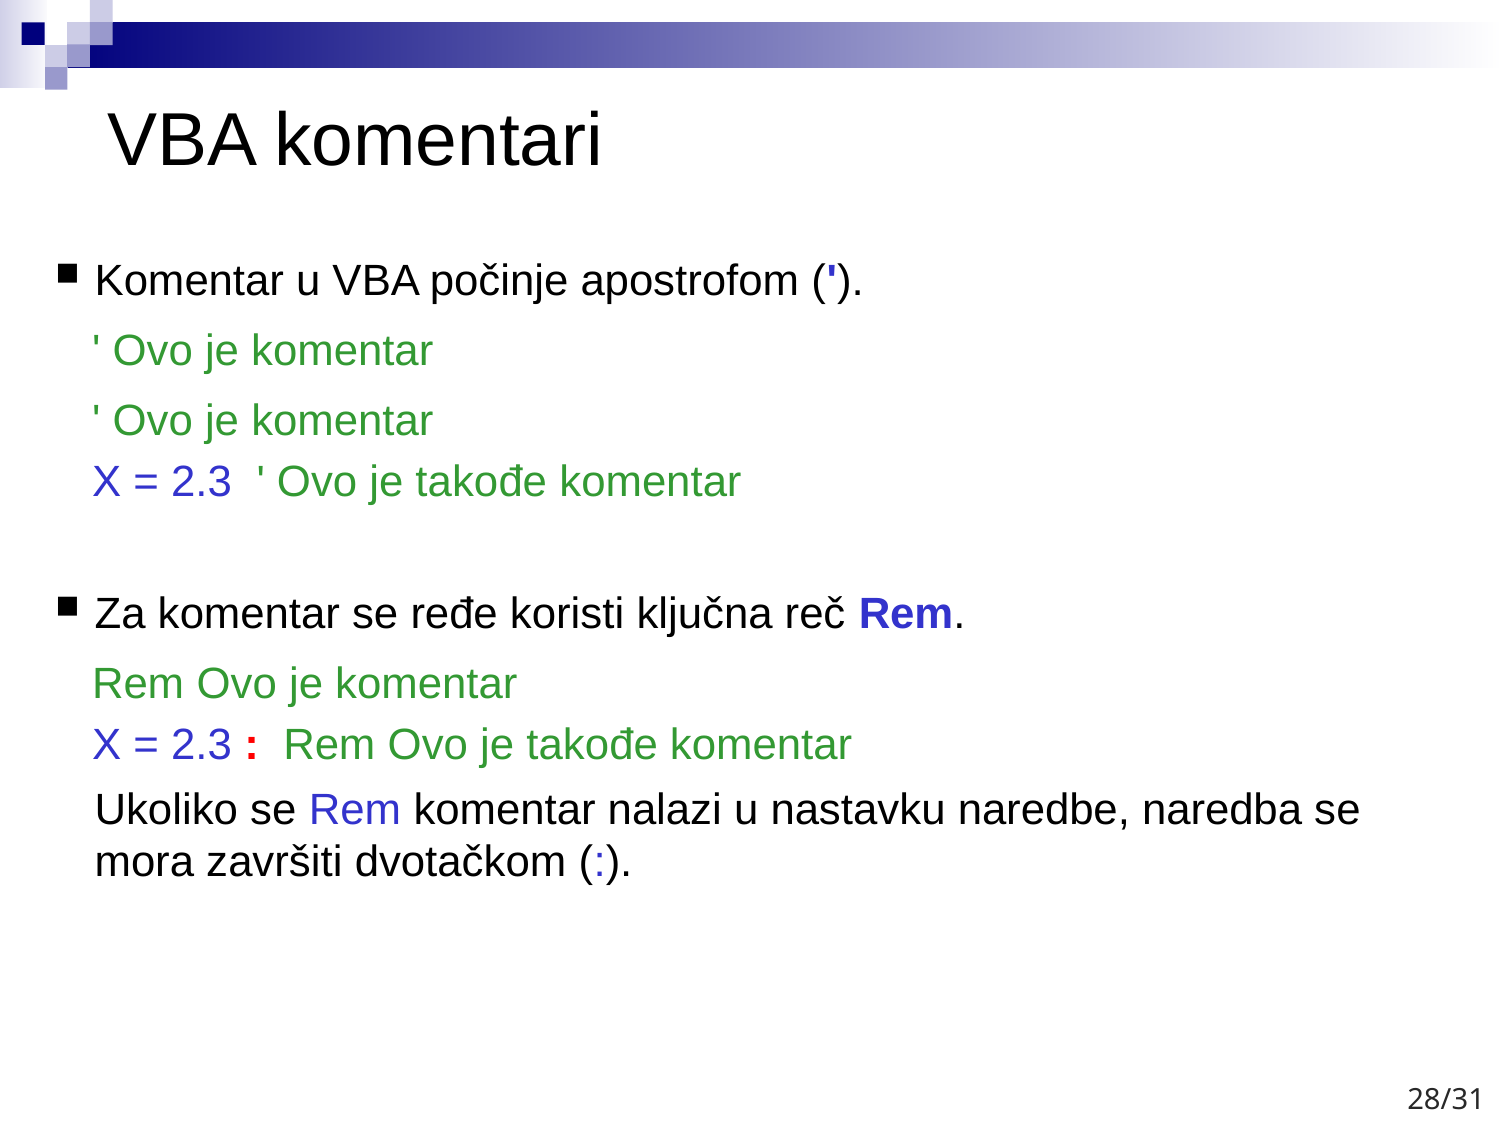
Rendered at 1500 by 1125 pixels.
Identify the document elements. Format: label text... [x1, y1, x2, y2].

text_box Komentar u VBA počinje apostrofom ('). ' Ovo je komentar ' Ovo je komentar X = 2.3 ' Ovo je takođe komentar Za komentar se ređe koristi ključna reč Rem. Rem Ovo je komentar X = 2.3 : Rem Ovo je takođe komentar Ukoliko se Rem komentar nalazi u nastavku naredbe, naredba se mora završiti dvotačkom (:). [40, 244, 1436, 893]
title VBA komentari [92, 75, 633, 197]
text_box 28/31 [1374, 1072, 1500, 1123]
